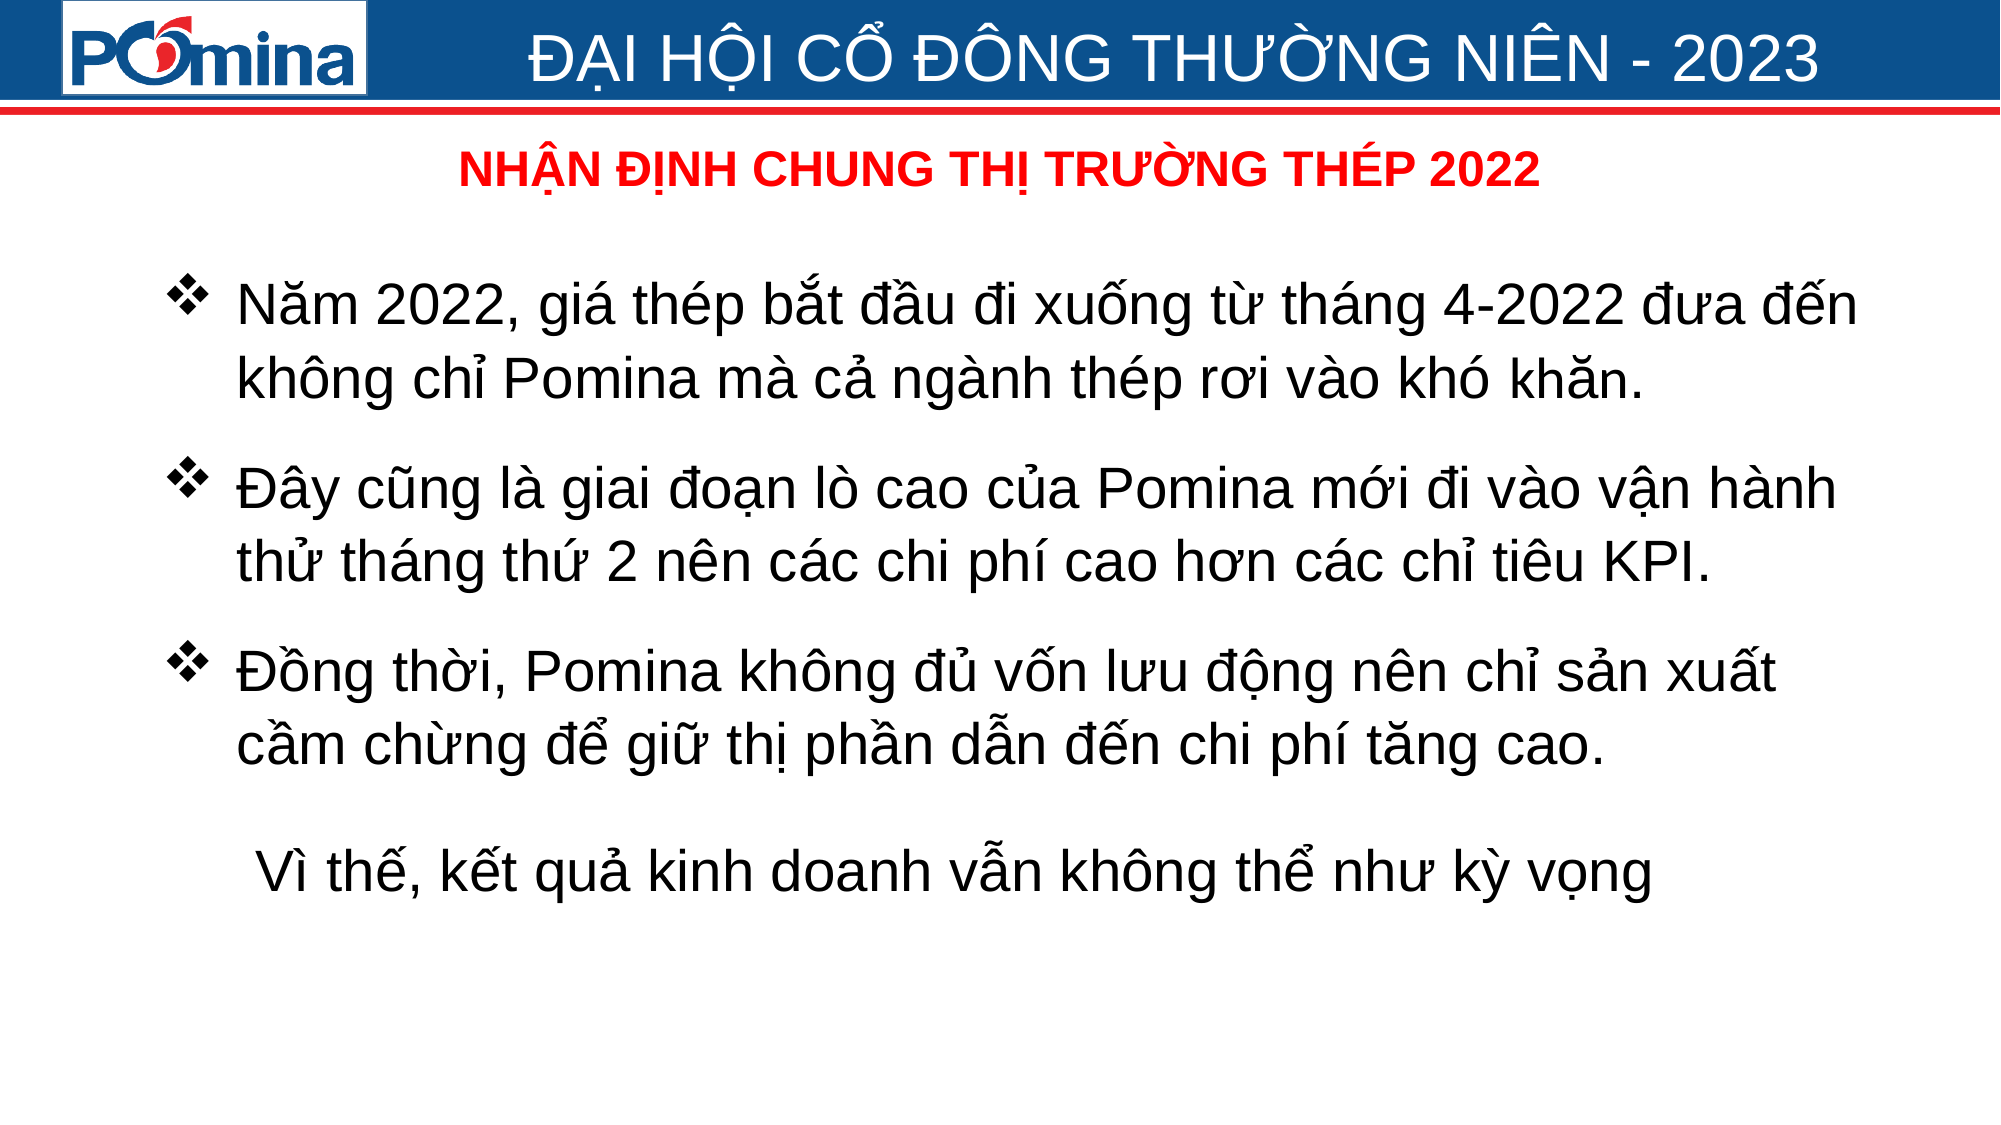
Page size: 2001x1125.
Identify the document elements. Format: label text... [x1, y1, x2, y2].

text_box Vì thế, kết quả kinh doanh vẫn không thể như kỳ vọng [240, 825, 1703, 911]
picture [0, 0, 2000, 126]
text_box Năm 2022, giá thép bắt đầu đi xuống từ tháng 4-2022 đưa đến không chỉ Pomina mà cả ngành thép rơi vào khó khăn. Đây cũng là giai đoạn lò cao của Pomina mới đi vào vận hành thử tháng thứ 2 nên các chi phí cao hơn các chỉ tiêu KPI. Đồng thời, Pomina không đủ vốn lưu động nên chỉ sản xuất cầm chừng để giữ thị phần dẫn đến chi phí tăng cao. [109, 256, 1891, 784]
text_box NHẬN ĐỊNH CHUNG THỊ TRƯỜNG THÉP 2022 [0, 129, 2000, 204]
